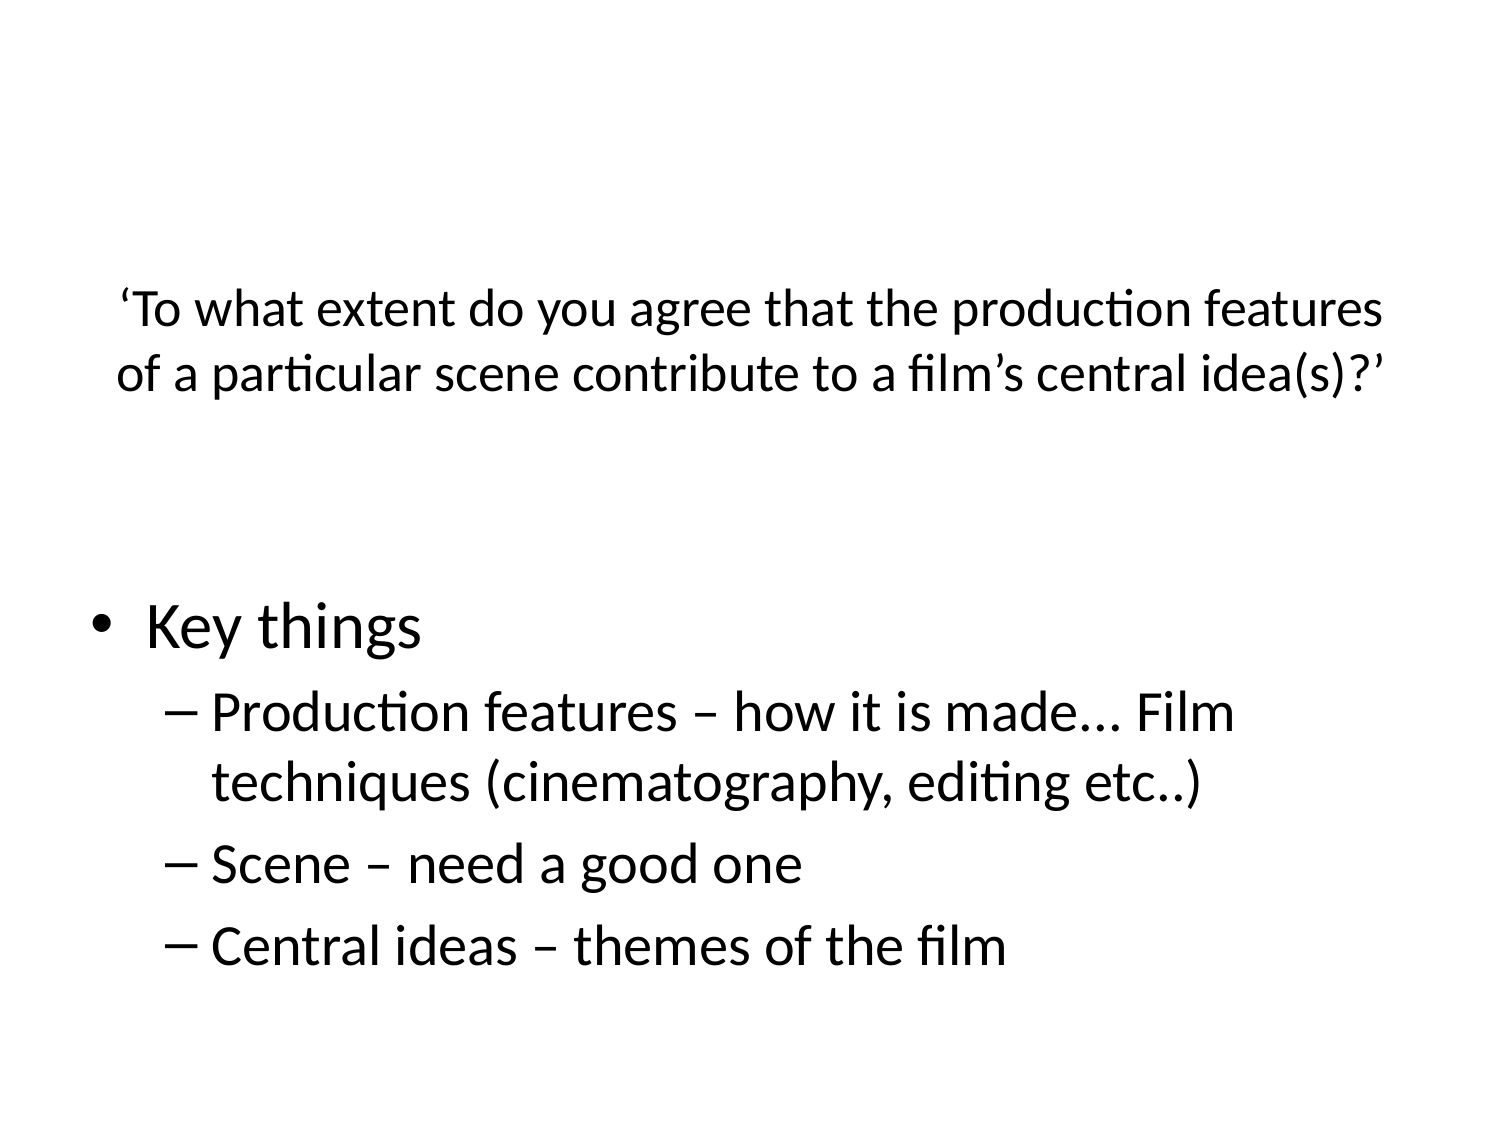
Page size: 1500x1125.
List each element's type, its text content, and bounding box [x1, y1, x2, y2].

title ‘To what extent do you agree that the production features of a particular scene contribute to a film’s central idea(s)?’ [76, 243, 1427, 431]
list Key things Production features – how it is made... Film techniques (cinematography, editing etc..) Scene – need a good one Central ideas – themes of the film [75, 574, 1425, 1005]
